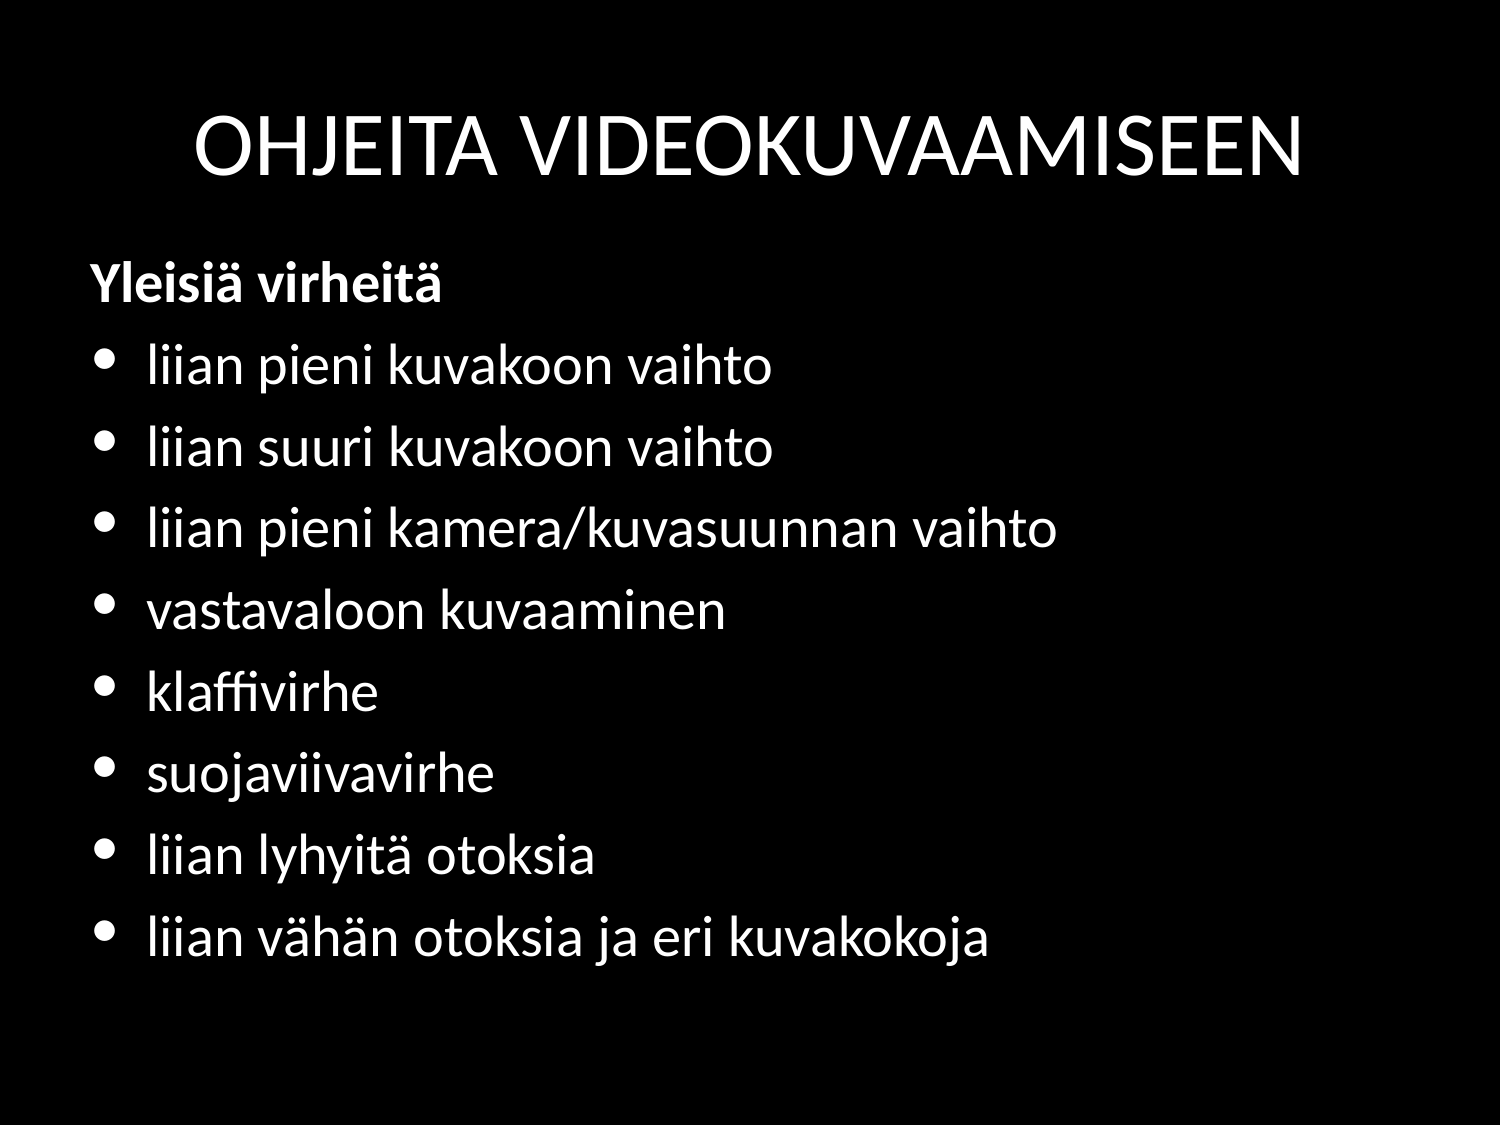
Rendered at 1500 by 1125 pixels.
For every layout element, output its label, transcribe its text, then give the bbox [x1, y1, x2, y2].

list Yleisiä virheitä liian pieni kuvakoon vaihto liian suuri kuvakoon vaihto liian pieni kamera/kuvasuunnan vaihto vastavaloon kuvaaminen klaffivirhe suojaviivavirhe liian lyhyitä otoksia liian vähän otoksia ja eri kuvakokoja [75, 236, 1482, 1045]
title OHJEITA VIDEOKUVAAMISEEN [75, 45, 1425, 233]
